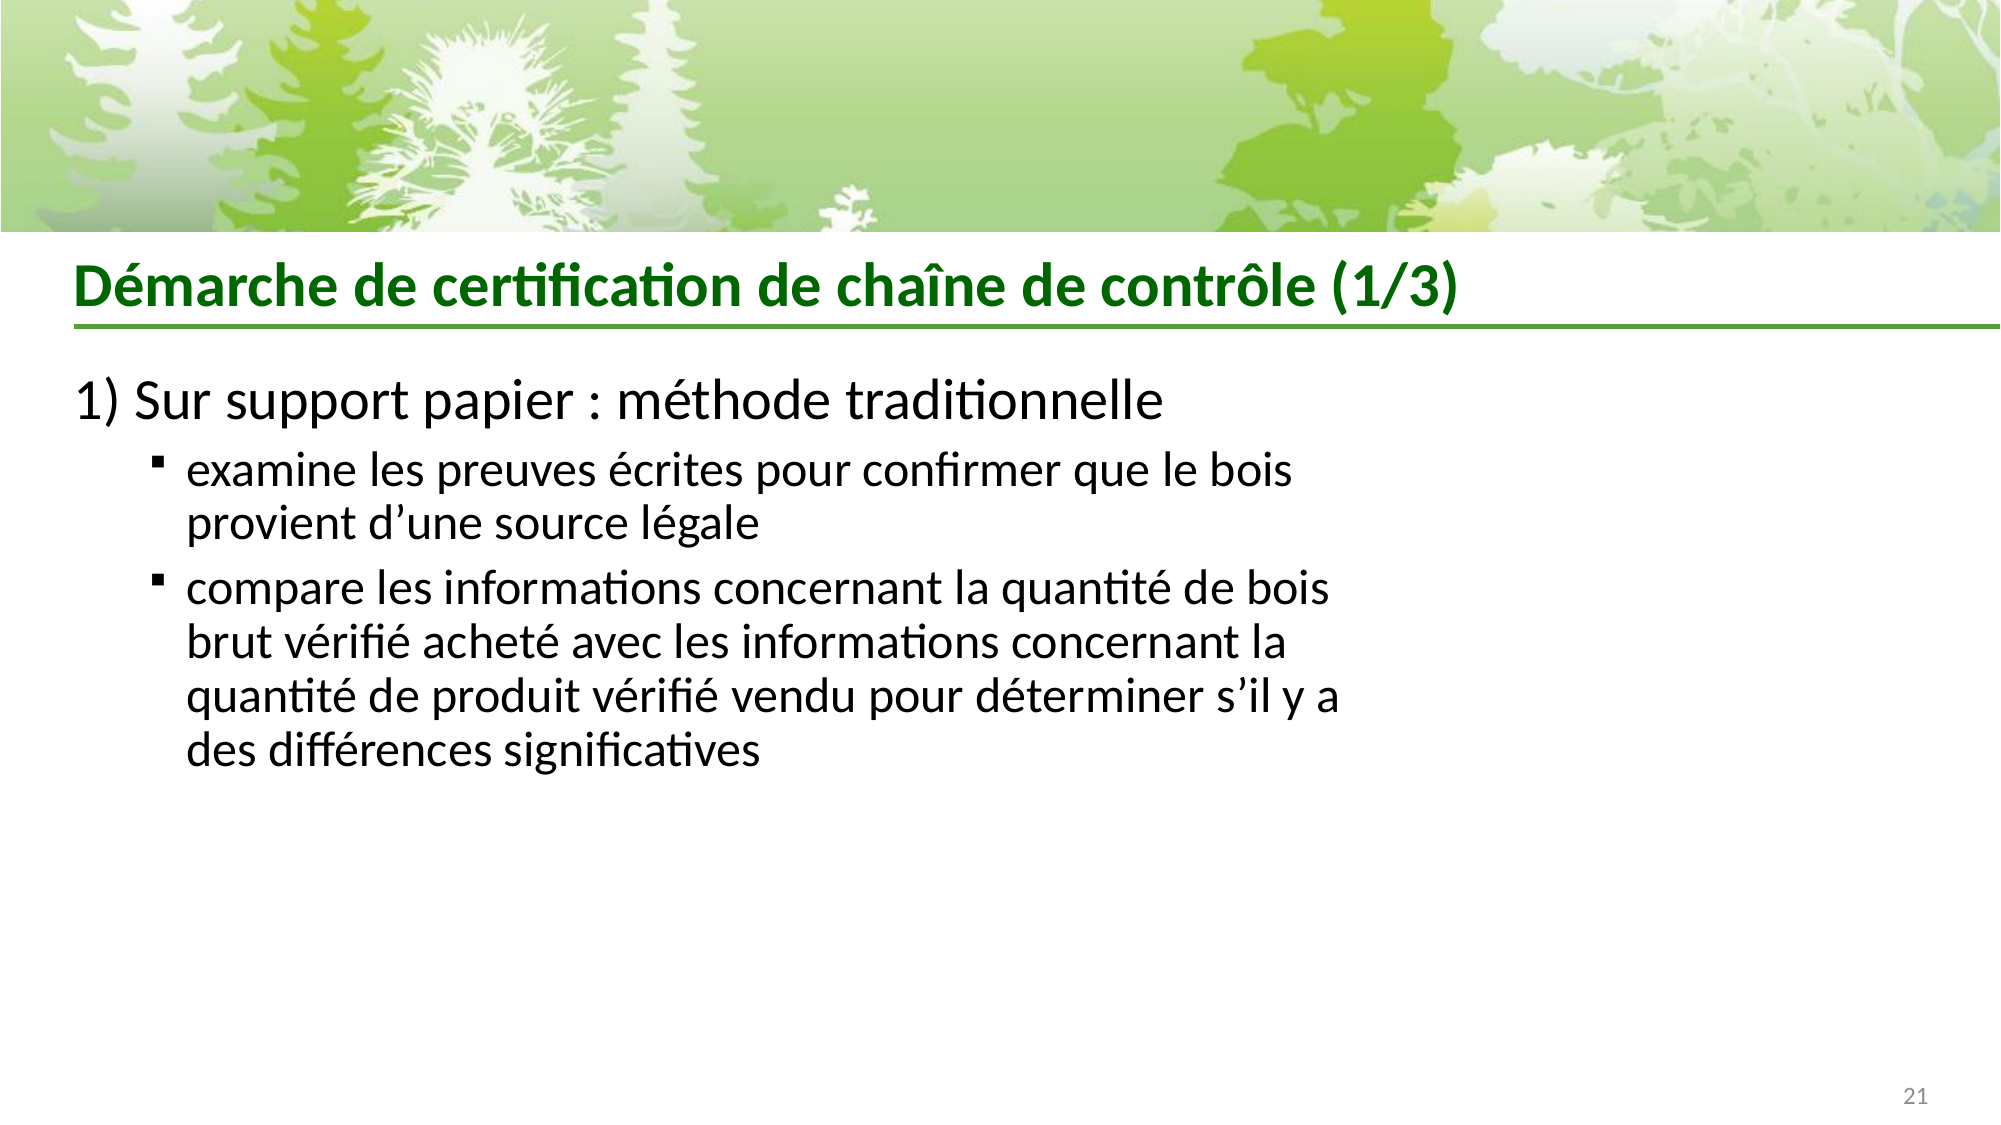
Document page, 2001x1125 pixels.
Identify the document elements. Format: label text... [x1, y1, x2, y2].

list 1) Sur support papier : méthode traditionnelle examine les preuves écrites pour confirmer que le bois provient d’une source légale compare les informations concernant la quantité de bois brut vérifié acheté avec les informations concernant la quantité de produit vérifié vendu pour déterminer s’il y a des différences significatives [58, 362, 1409, 1105]
slide_number 21 [1493, 1065, 1944, 1125]
picture [0, 0, 2000, 232]
title Démarche de certification de chaîne de contrôle (1/3) [58, 192, 1626, 381]
